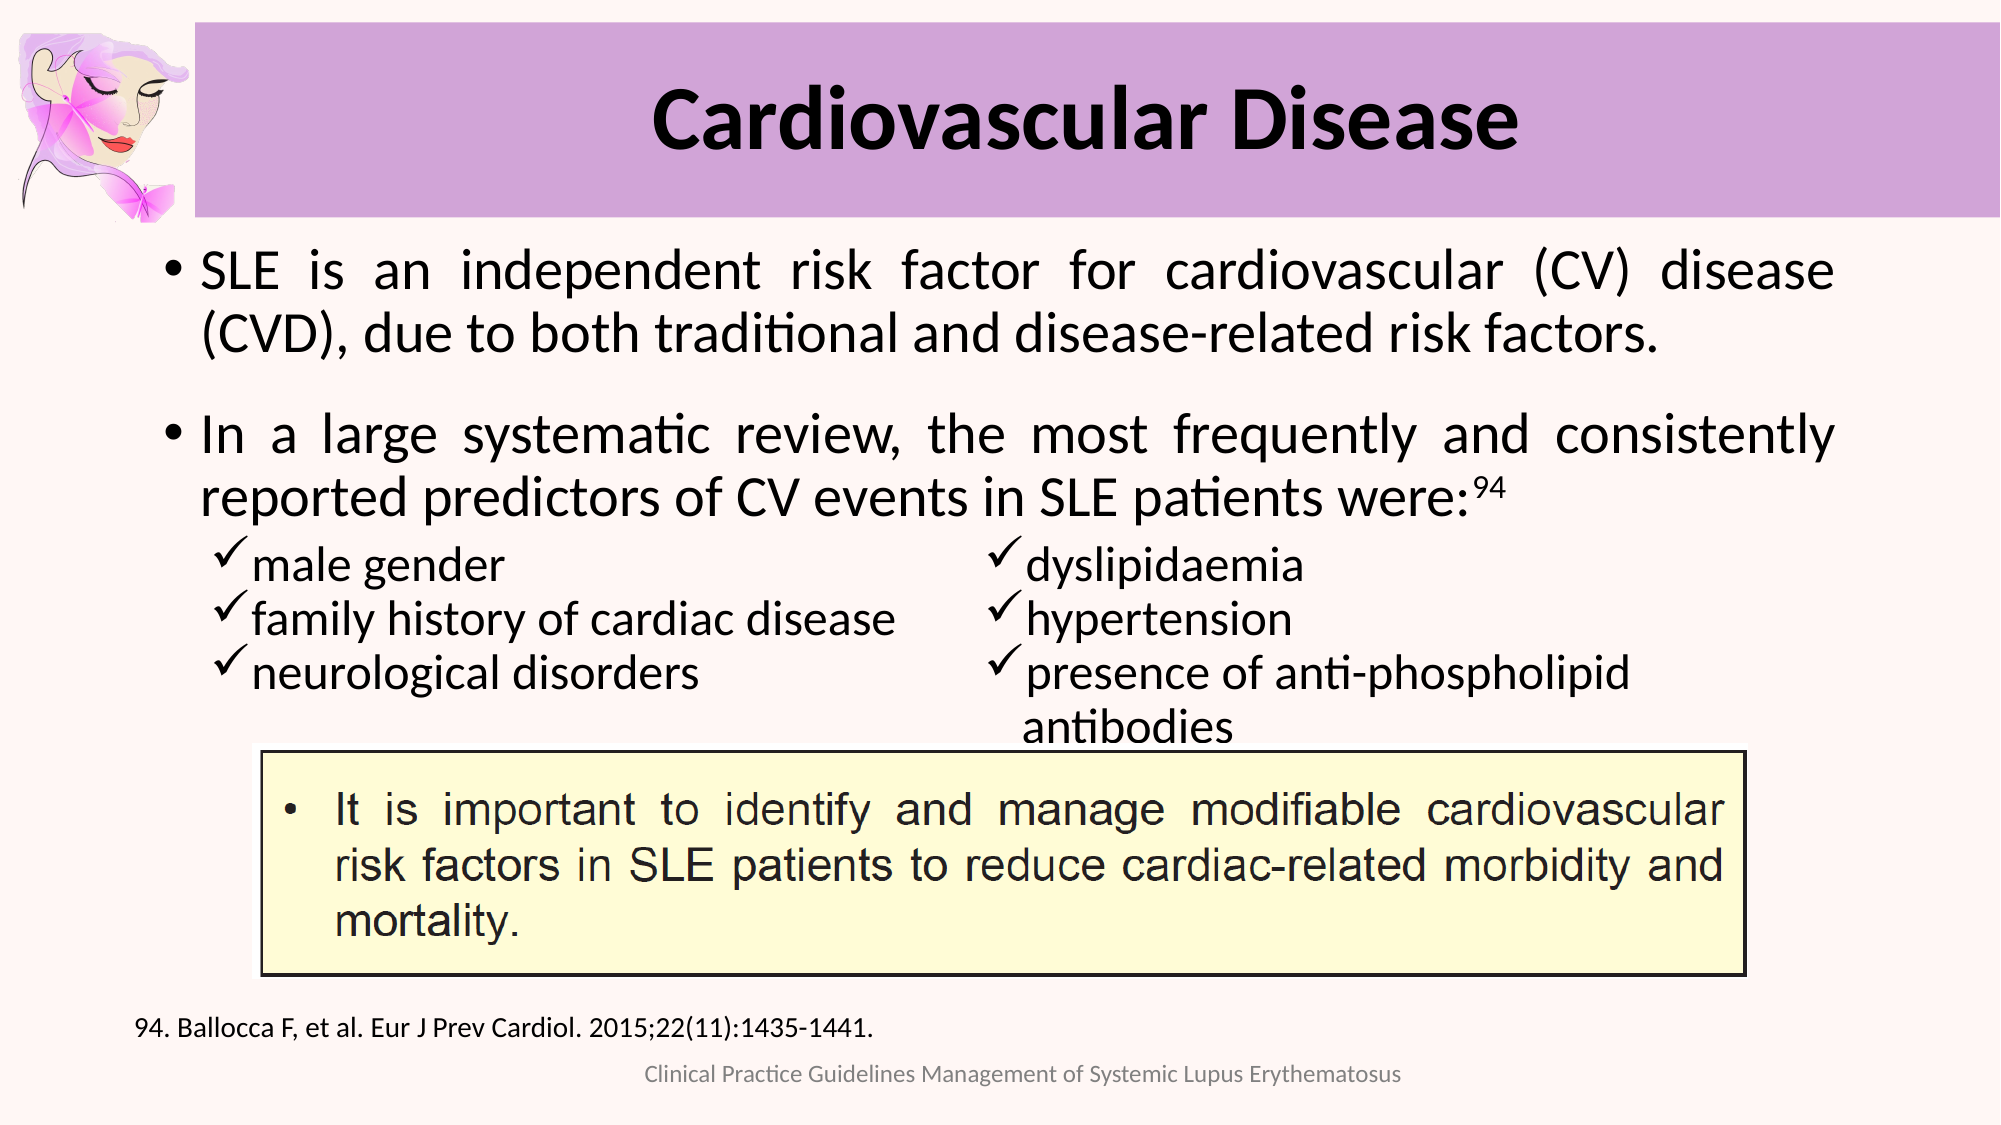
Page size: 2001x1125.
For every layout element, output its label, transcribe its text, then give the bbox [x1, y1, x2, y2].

list SLE is an independent risk factor for cardiovascular (CV) disease (CVD), due to both traditional and disease-related risk factors. In a large systematic review, the most frequently and consistently reported predictors of CV events in SLE patients were:94 [148, 231, 1852, 545]
text_box male gender family history of cardiac disease neurological disorders dyslipidaemia hypertension presence of anti-phospholipid antibodies [195, 530, 1774, 763]
picture [0, 10, 210, 248]
text_box 94. Ballocca F, et al. Eur J Prev Cardiol. 2015;22(11):1435-1441. [118, 1004, 1882, 1110]
title Cardiovascular Disease [195, 22, 2000, 218]
picture [252, 743, 1748, 979]
